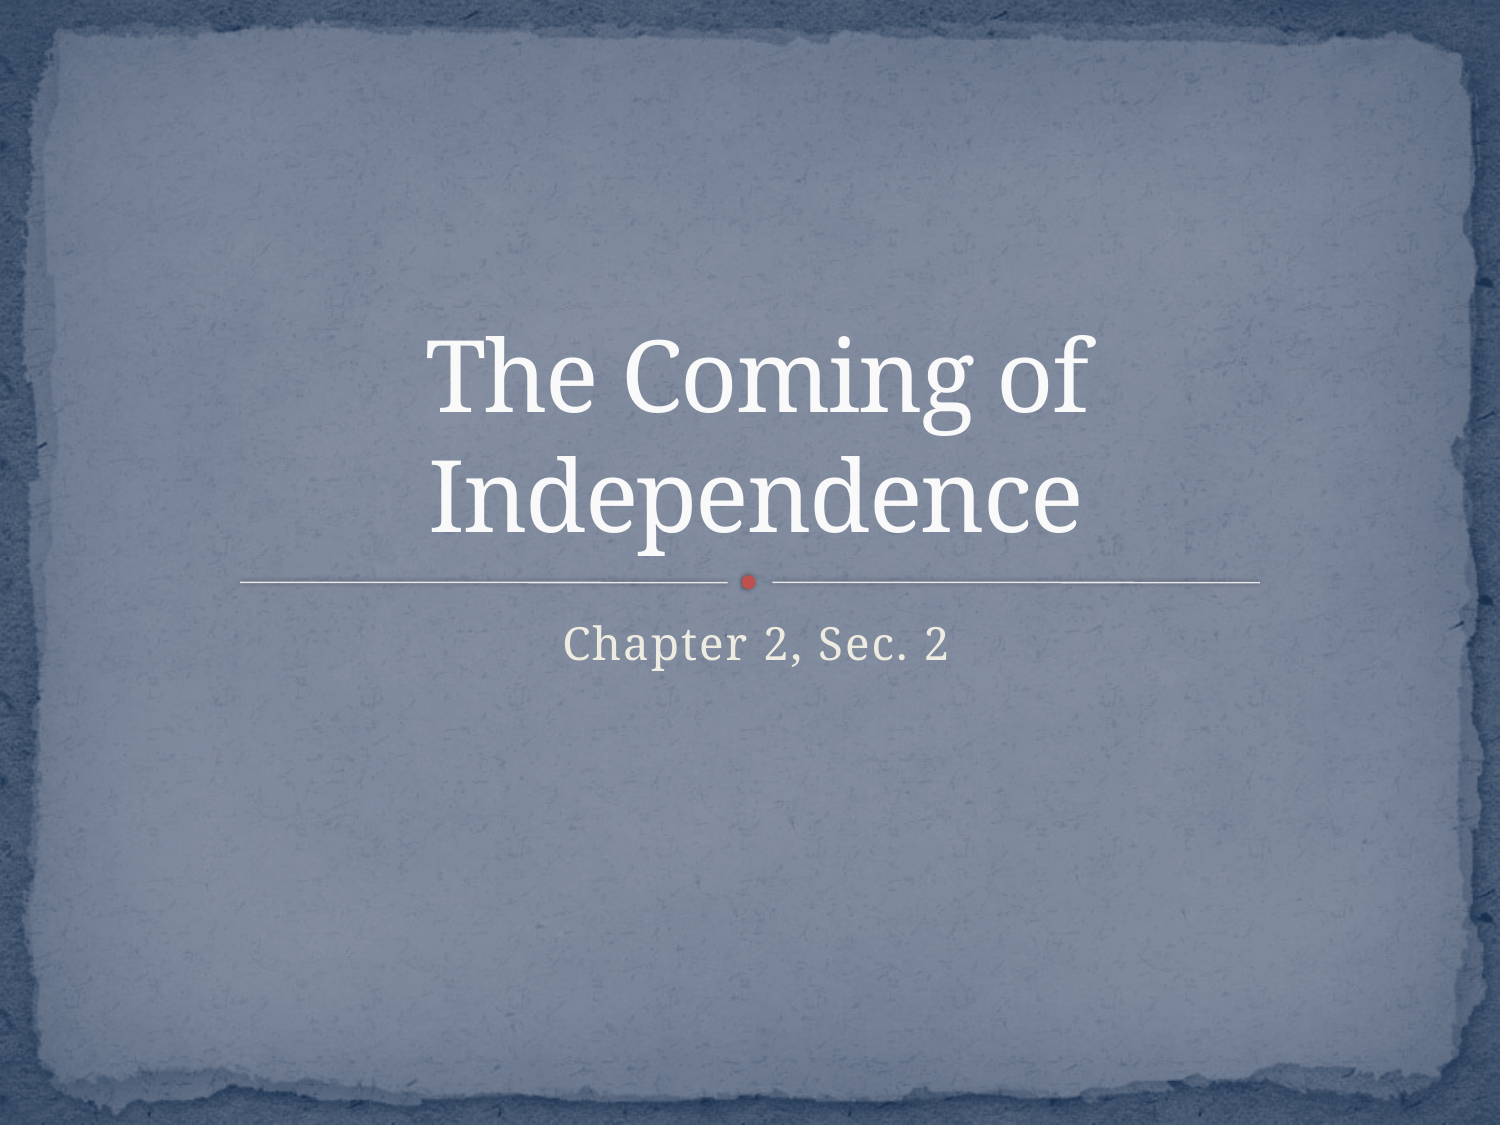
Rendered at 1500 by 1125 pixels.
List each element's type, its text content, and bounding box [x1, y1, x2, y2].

title The Coming of Independence [74, 235, 1438, 561]
subtitle Chapter 2, Sec. 2 [75, 606, 1438, 795]
